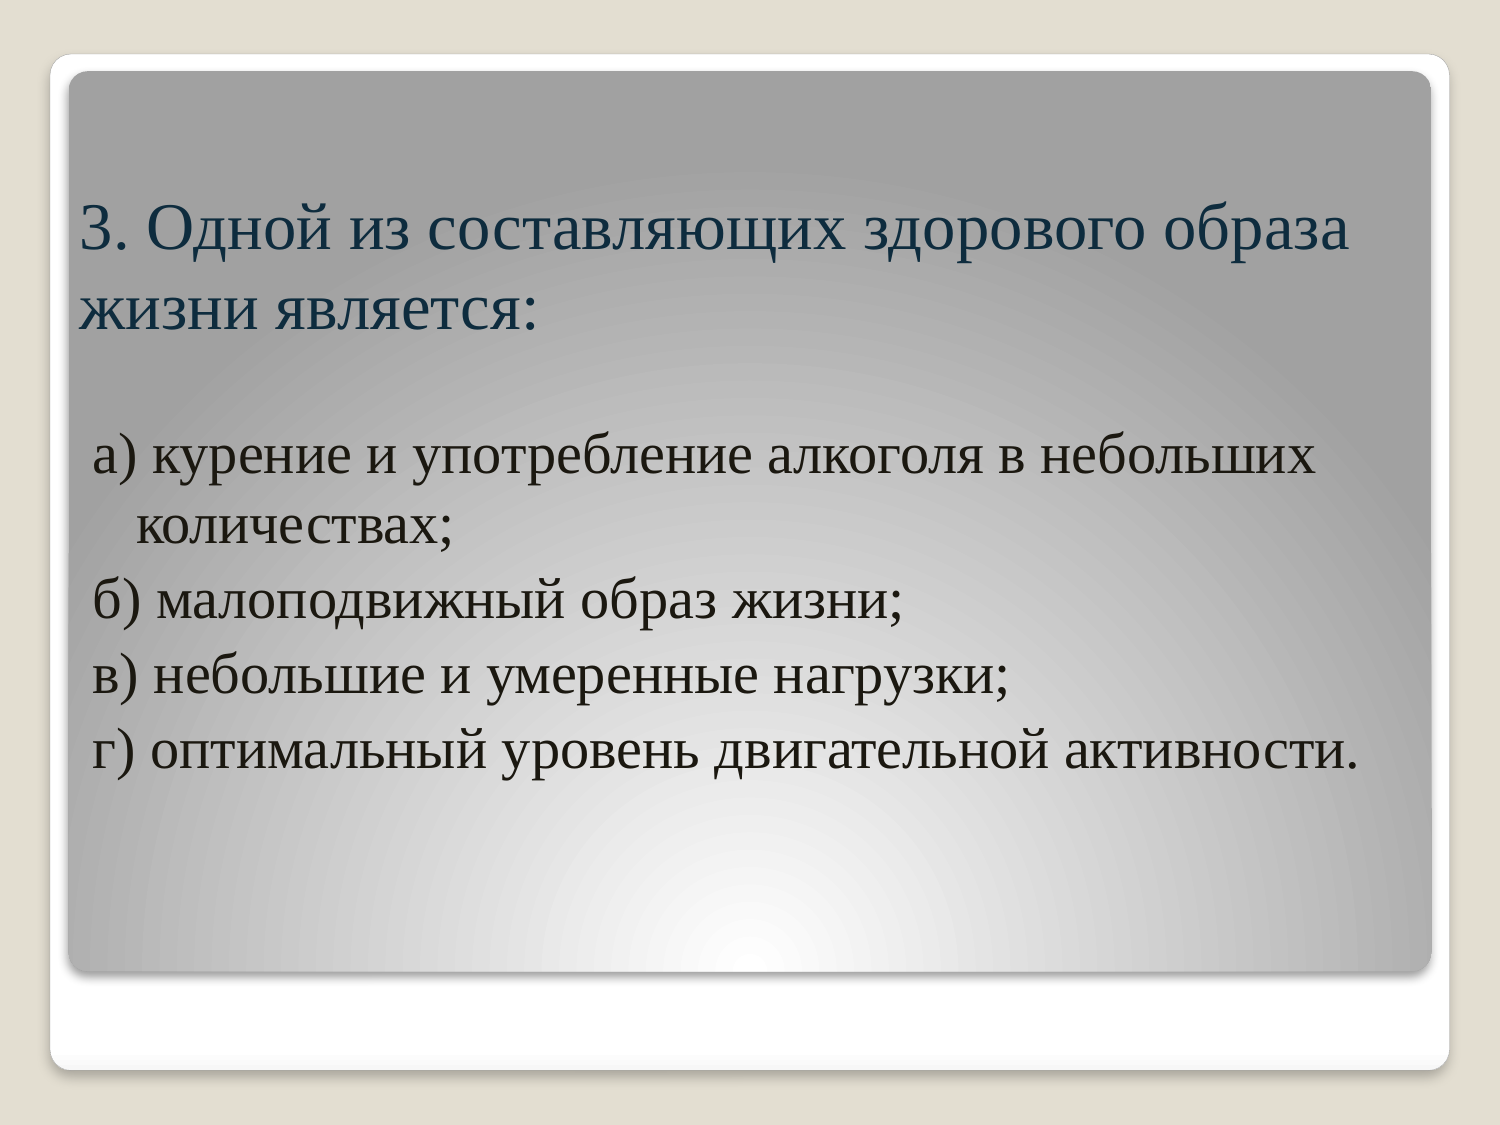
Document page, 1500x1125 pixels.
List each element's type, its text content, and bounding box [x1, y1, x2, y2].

title 3. Одной из составляющих здорового образа жизни является: [64, 37, 1446, 350]
list а) курение и употребление алкоголя в небольших количествах; б) малоподвижный образ жизни; в) небольшие и умеренные нагрузки; г) оптимальный уровень двигательной активности. [62, 399, 1449, 1057]
